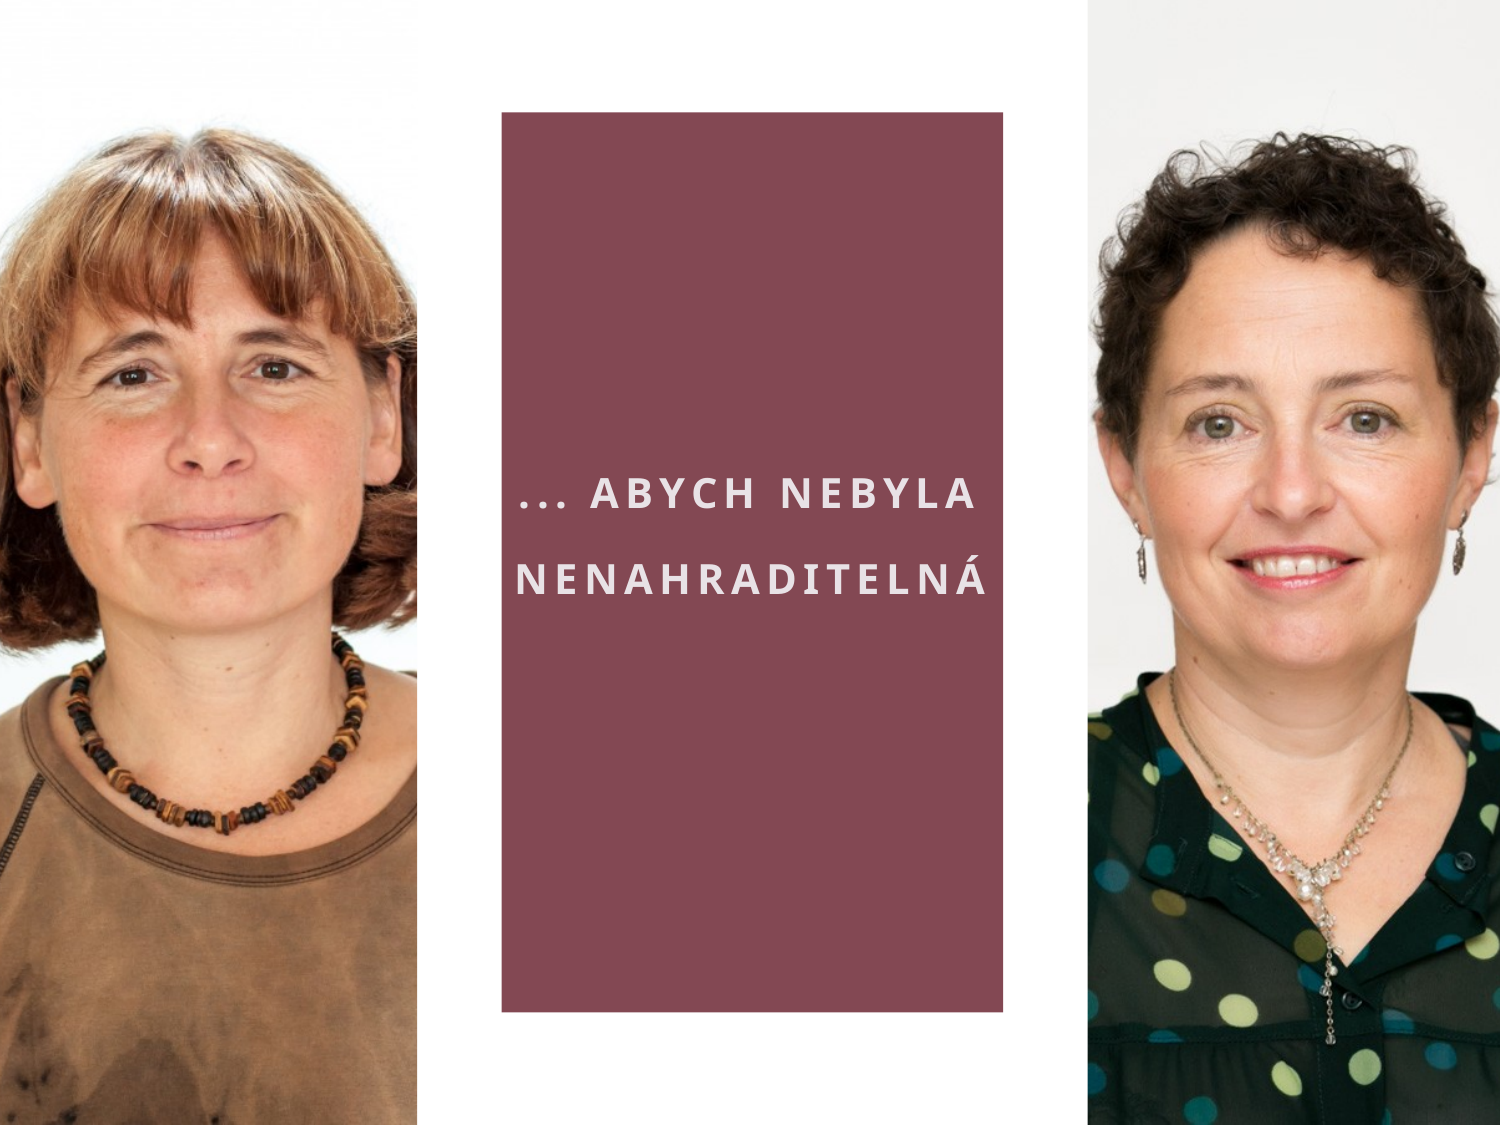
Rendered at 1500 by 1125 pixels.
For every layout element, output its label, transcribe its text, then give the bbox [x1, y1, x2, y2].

picture [1087, 0, 1500, 1125]
text_box [418, 0, 1087, 1125]
text_box [501, 614, 1004, 1013]
text_box [501, 111, 1004, 200]
title ... abych nebyla nenahraditelná [483, 200, 1017, 614]
picture [0, 0, 418, 1125]
